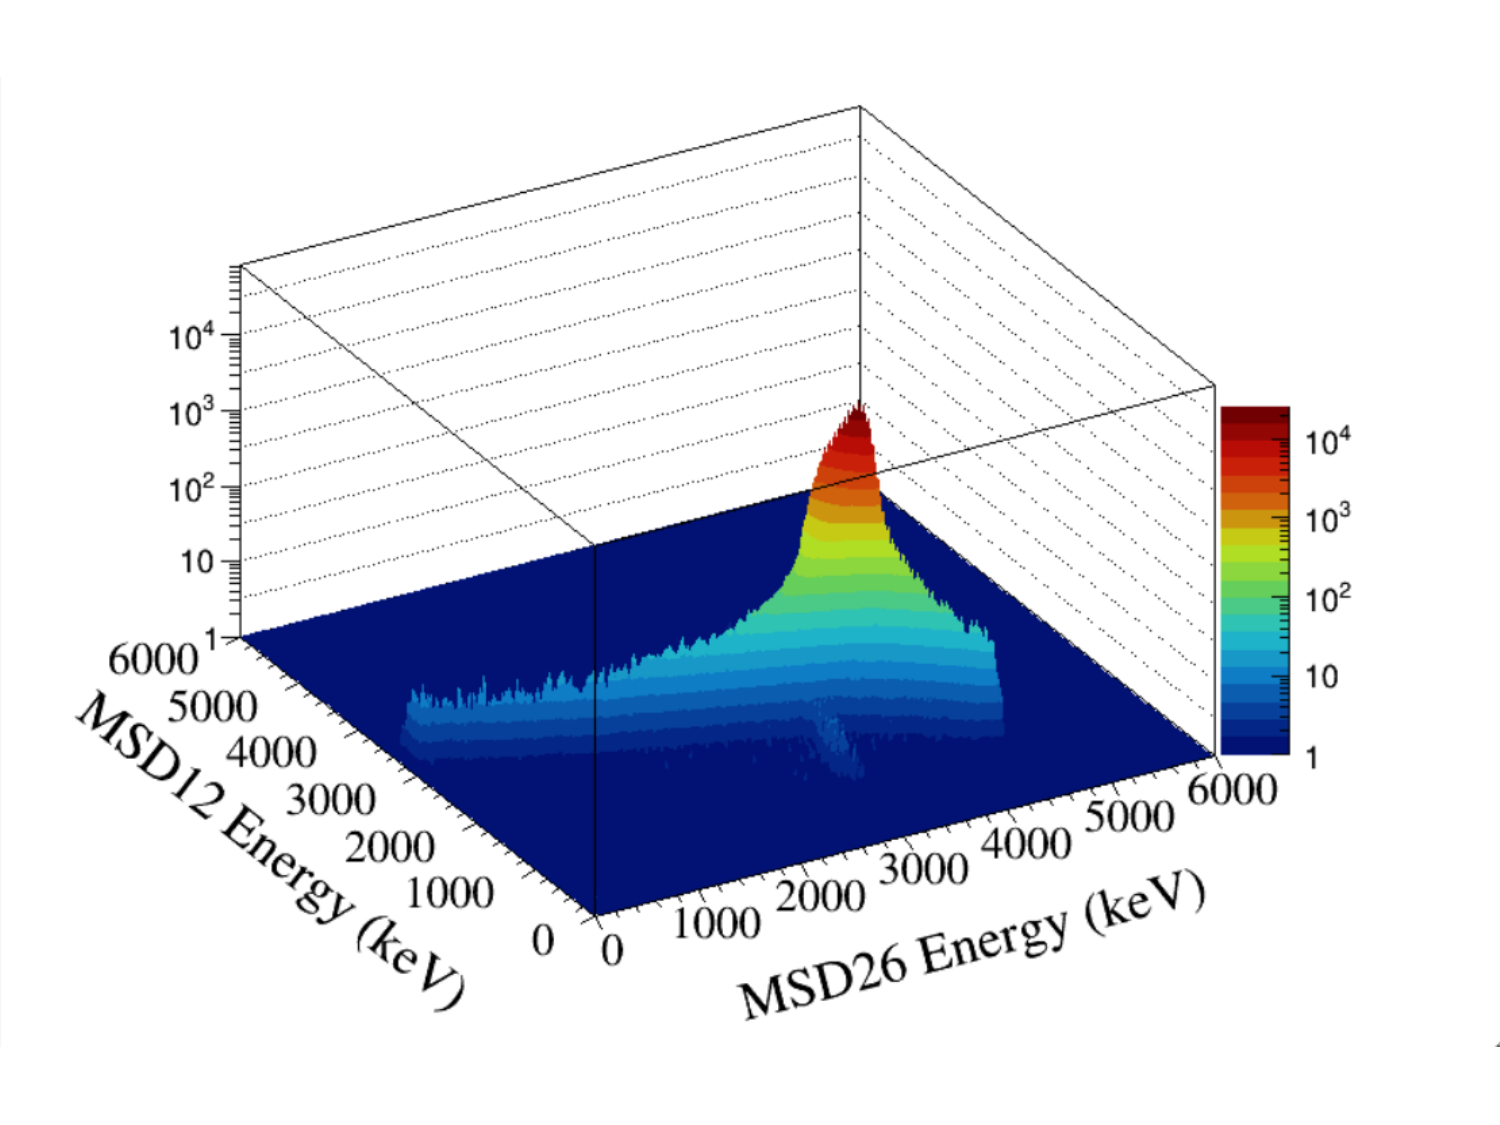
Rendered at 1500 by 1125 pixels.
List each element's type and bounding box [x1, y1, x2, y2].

picture [0, 77, 1500, 1047]
